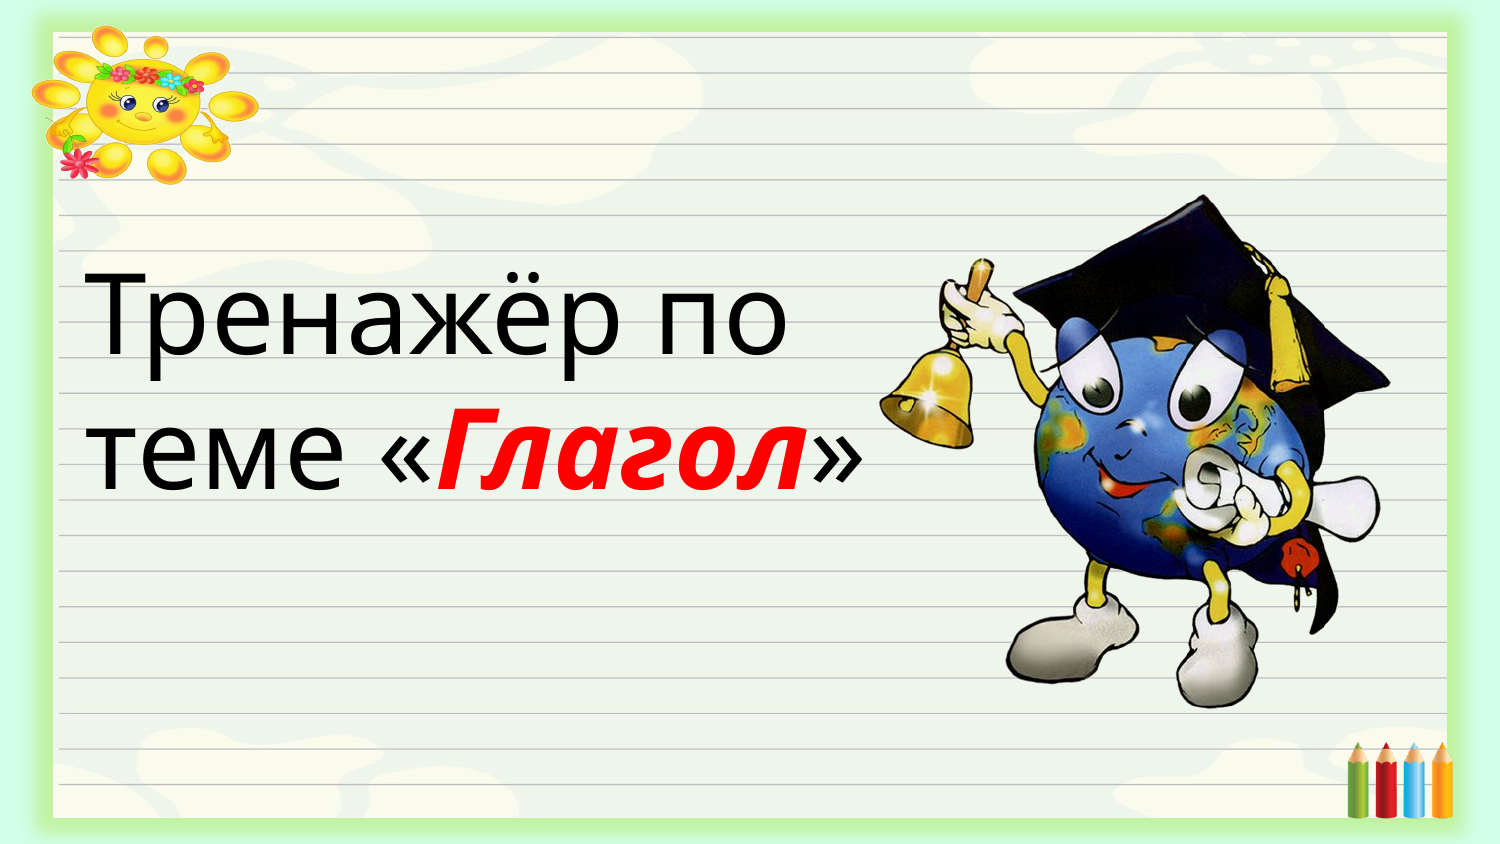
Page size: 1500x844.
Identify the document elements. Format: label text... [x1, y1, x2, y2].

picture [29, 23, 1462, 819]
text_box Тренажёр по теме «Глагол» [70, 234, 838, 520]
